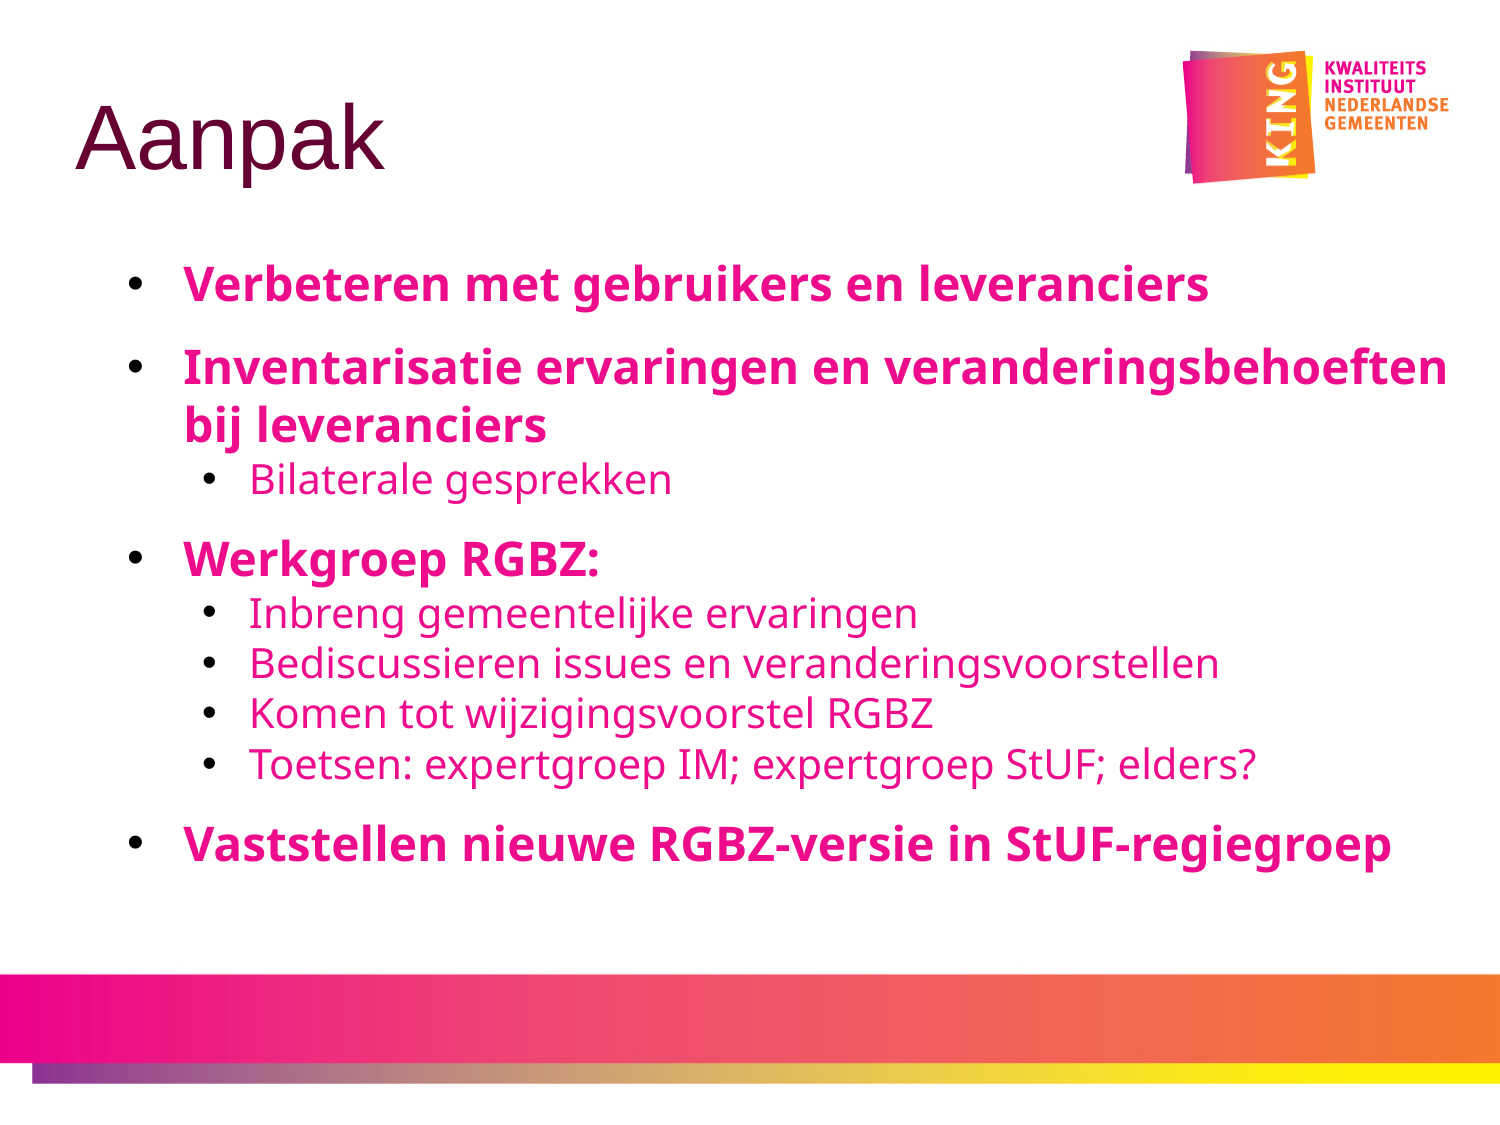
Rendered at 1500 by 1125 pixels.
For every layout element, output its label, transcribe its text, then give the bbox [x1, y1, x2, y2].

title Aanpak [74, 44, 1425, 233]
picture [0, 0, 1500, 1125]
list Verbeteren met gebruikers en leveranciers Inventarisatie ervaringen en veranderingsbehoeften bij leveranciers Bilaterale gesprekken Werkgroep RGBZ: Inbreng gemeentelijke ervaringen Bediscussieren issues en veranderingsvoorstellen Komen tot wijzigingsvoorstel RGBZ Toetsen: expertgroep IM; expertgroep StUF; elders? Vaststellen nieuwe RGBZ-versie in StUF-regiegroep [111, 245, 1500, 989]
